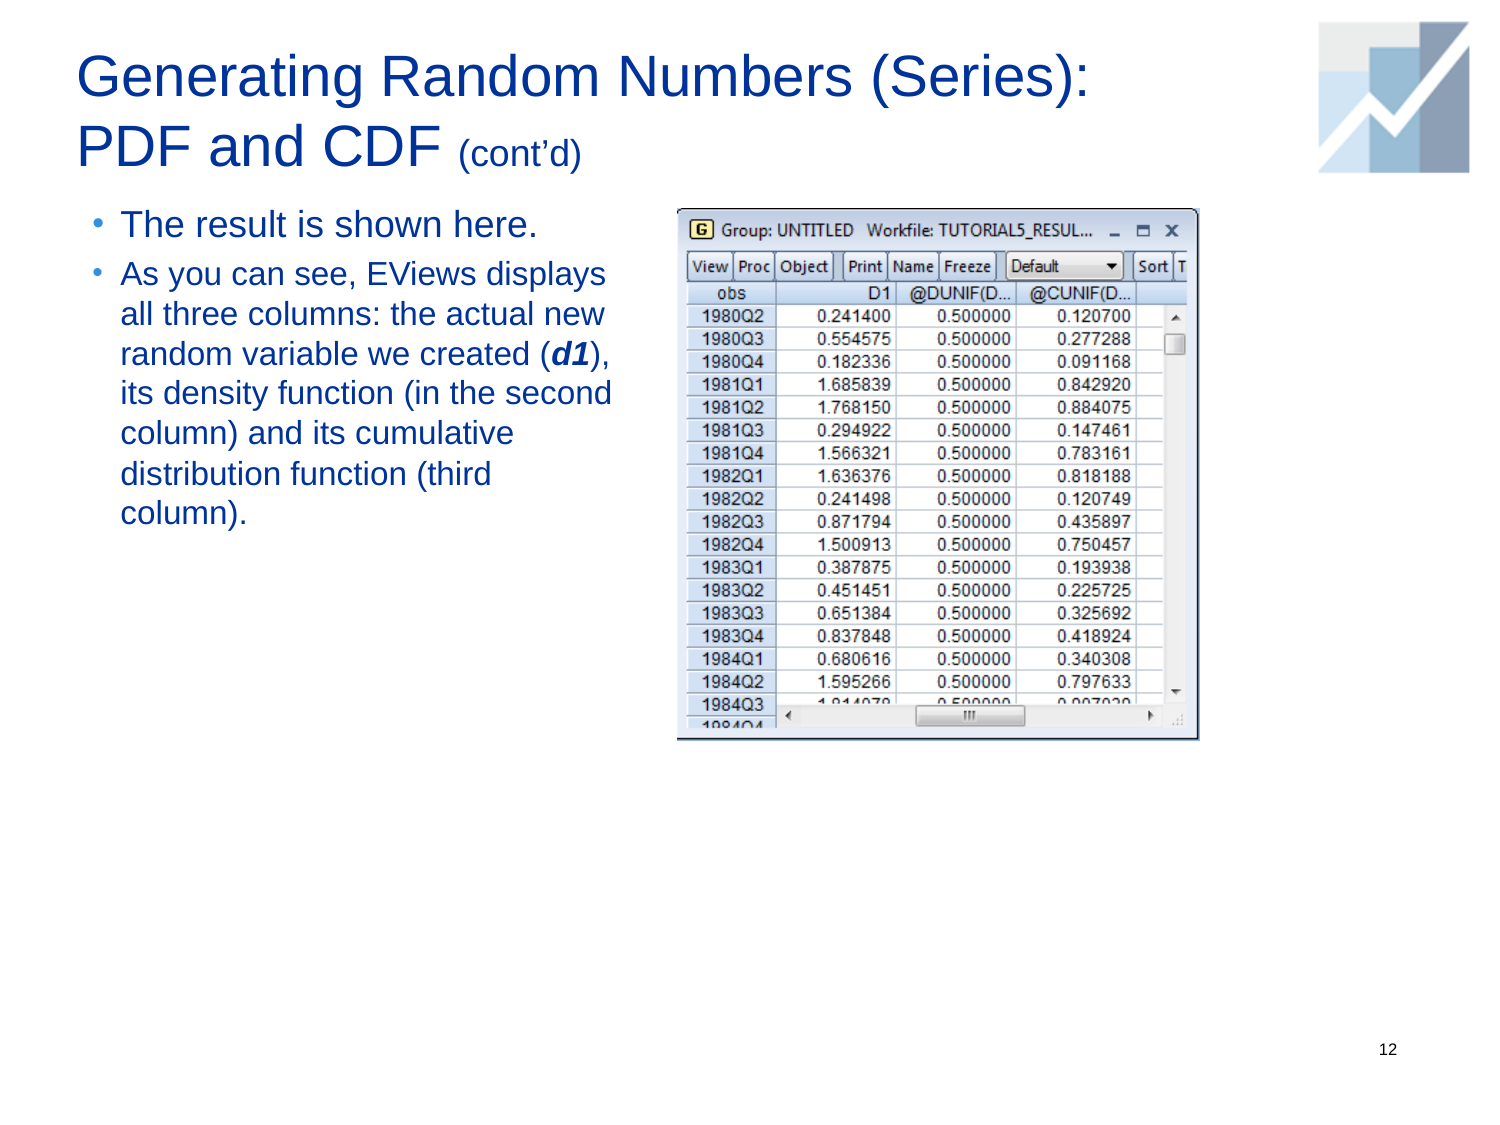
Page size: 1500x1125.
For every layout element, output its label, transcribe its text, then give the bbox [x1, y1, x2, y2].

title Generating Random Numbers (Series): PDF and CDF (cont’d) [60, 0, 1295, 186]
picture [1300, 11, 1479, 181]
slide_number 12 [1262, 1015, 1413, 1067]
text_box The result is shown here. As you can see, EViews displays all three columns: the actual new random variable we created (d1), its density function (in the second column) and its cumulative distribution function (third column). [77, 192, 629, 595]
picture [677, 208, 1201, 742]
